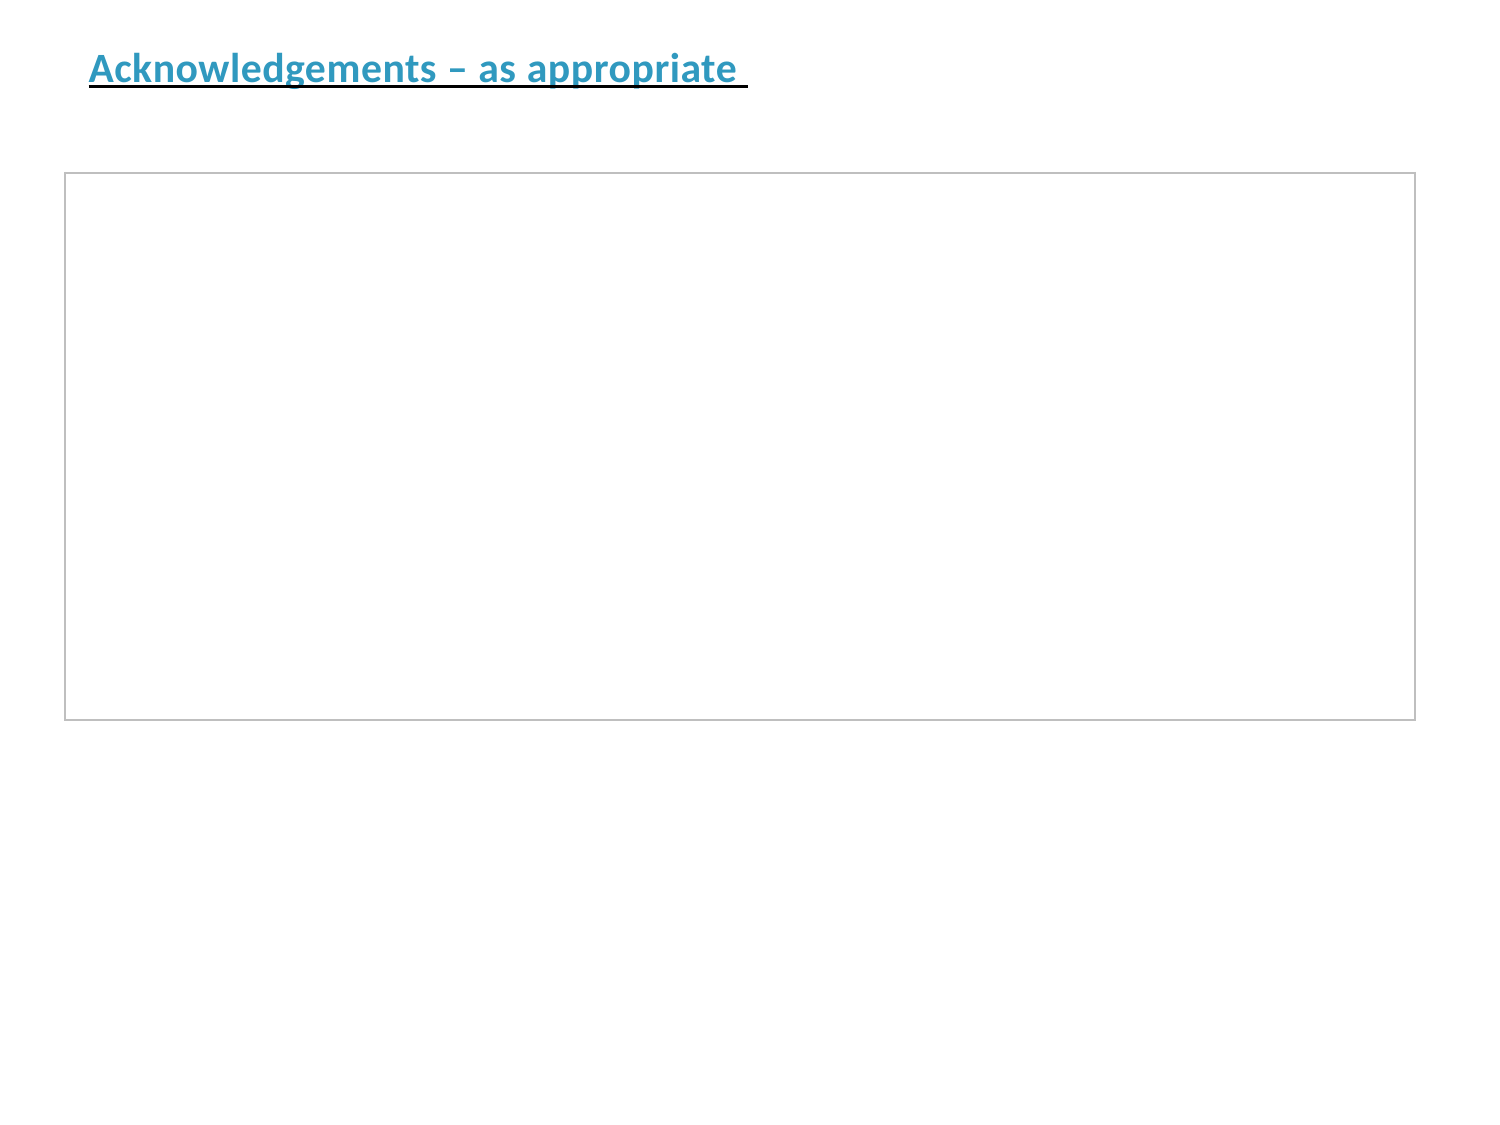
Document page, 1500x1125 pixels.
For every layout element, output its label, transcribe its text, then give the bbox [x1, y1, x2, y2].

table_header [66, 174, 1414, 719]
text_box Acknowledgements – as appropriate [88, 40, 1251, 92]
